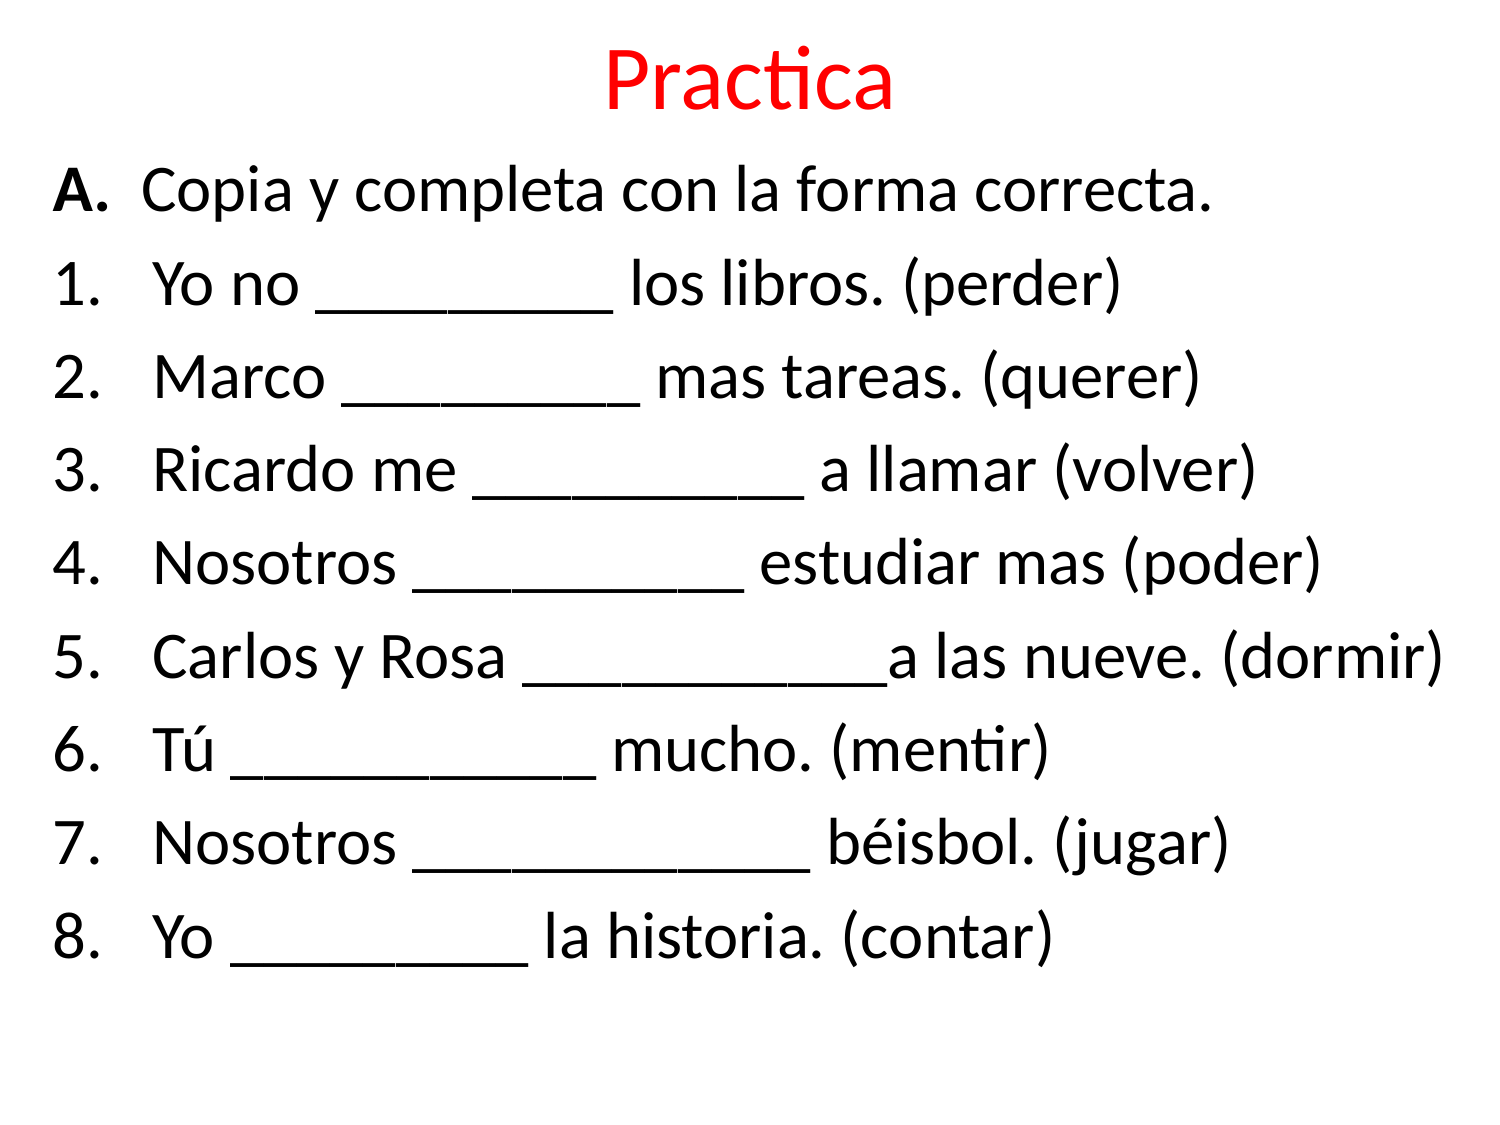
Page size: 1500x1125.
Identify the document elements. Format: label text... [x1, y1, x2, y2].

list A. Copia y completa con la forma correcta. Yo no _________ los libros. (perder) Marco _________ mas tareas. (querer) Ricardo me __________ a llamar (volver) Nosotros __________ estudiar mas (poder) Carlos y Rosa ___________a las nueve. (dormir) Tú ___________ mucho. (mentir) Nosotros ____________ béisbol. (jugar) Yo _________ la historia. (contar) [37, 137, 1463, 1113]
title Practica [75, 0, 1425, 145]
